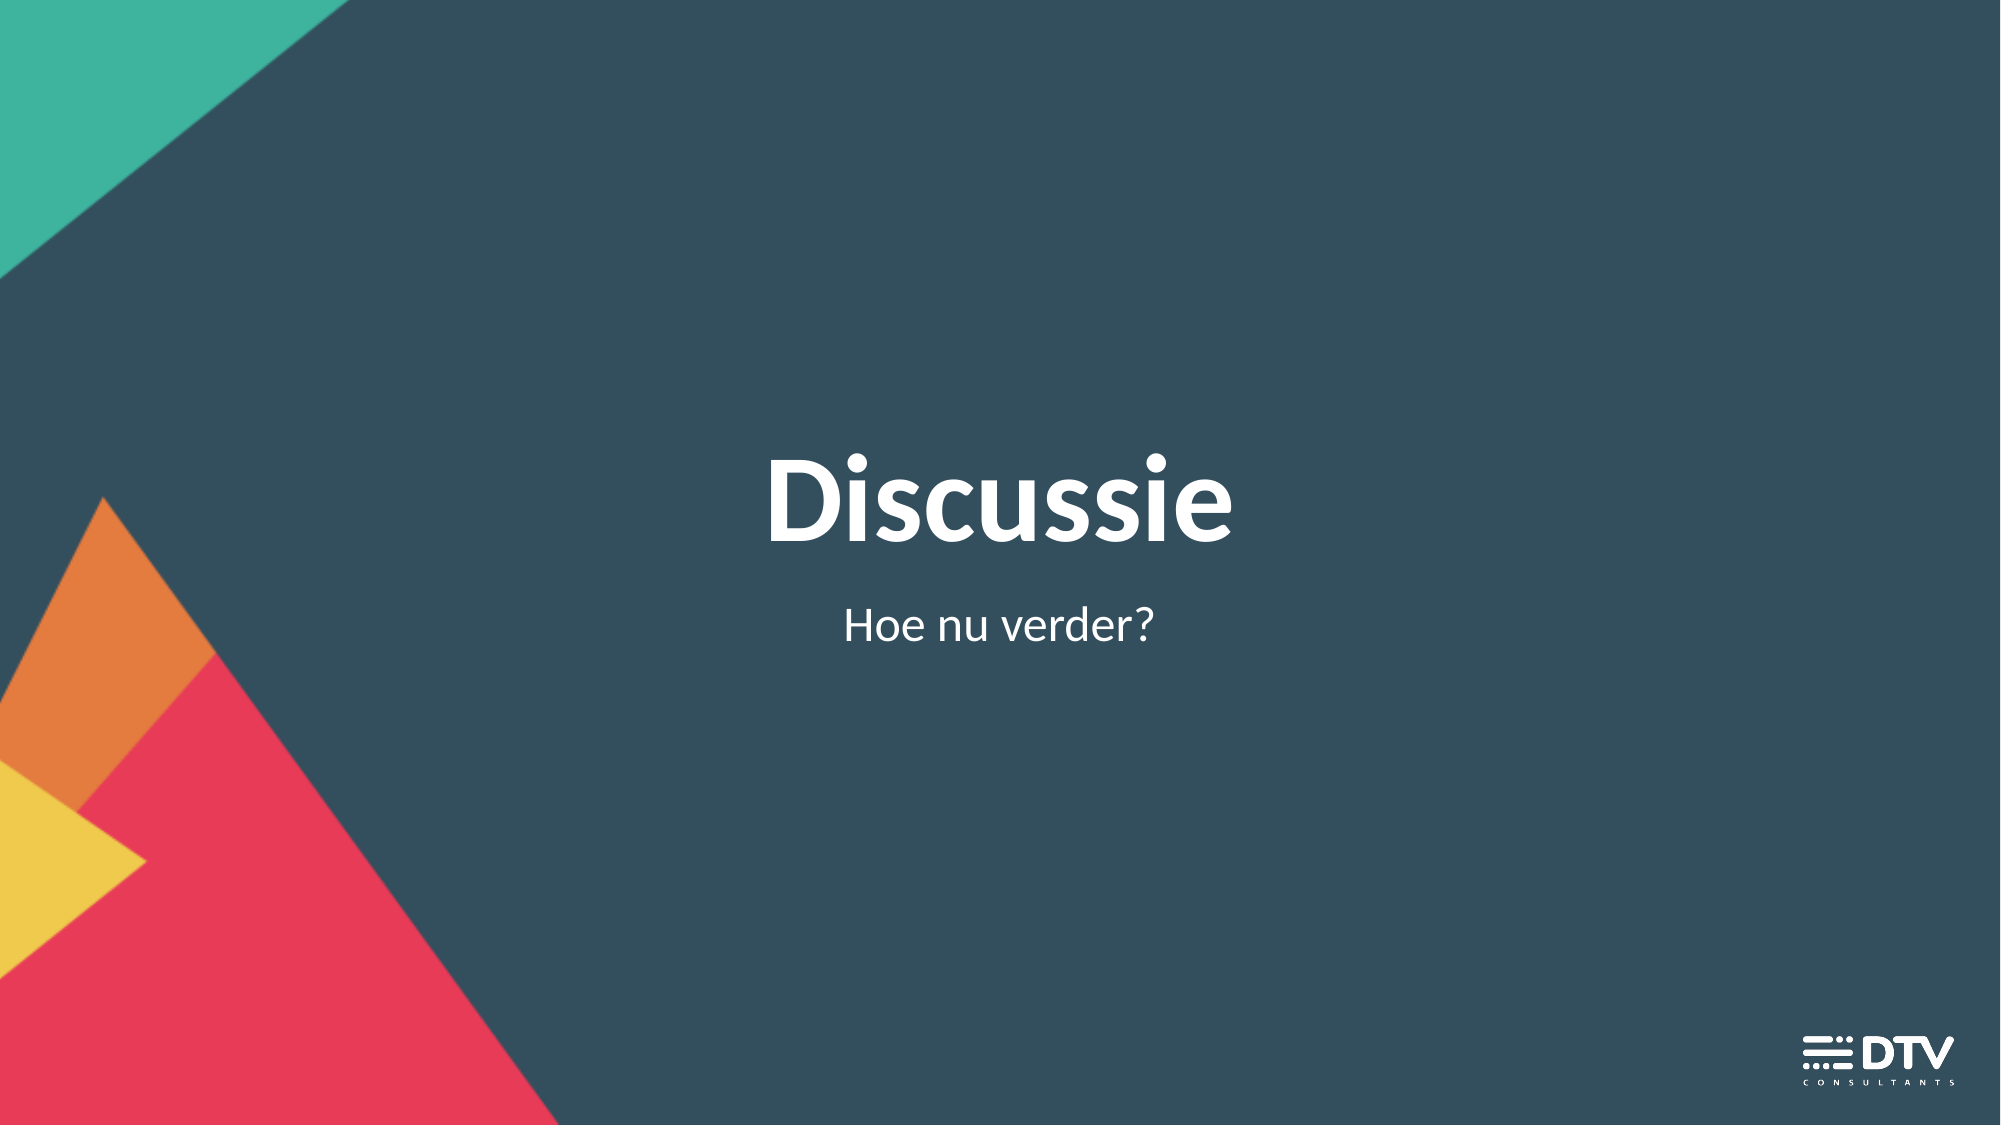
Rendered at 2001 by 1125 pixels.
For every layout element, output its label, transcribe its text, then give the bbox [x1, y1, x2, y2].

picture [0, 0, 2001, 1125]
subtitle Hoe nu verder? [249, 590, 1750, 863]
title Discussie [249, 184, 1750, 576]
